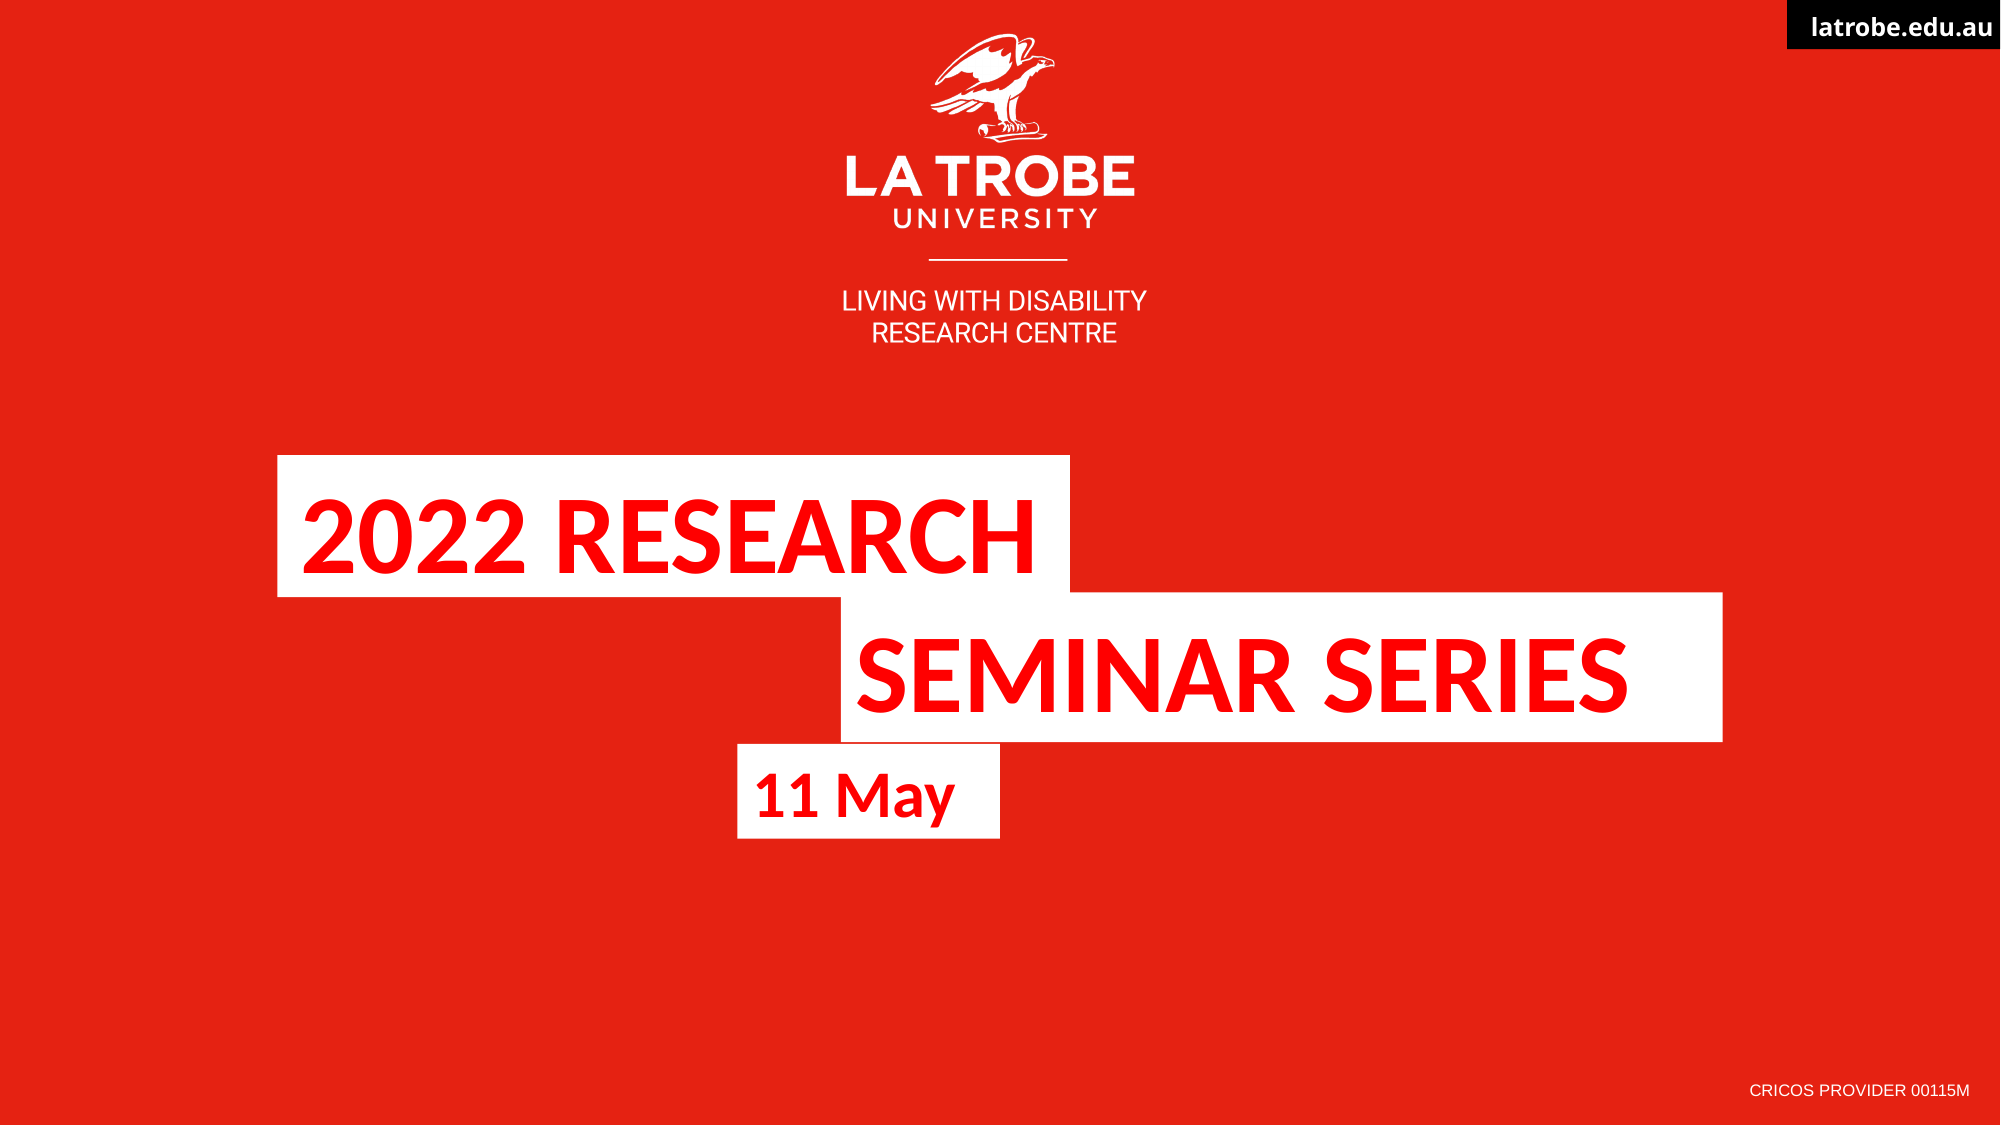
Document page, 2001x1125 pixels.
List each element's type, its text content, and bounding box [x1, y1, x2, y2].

text_box SEMINAR SERIES [840, 592, 1723, 743]
picture [741, 0, 1256, 414]
text_box 11 May [737, 743, 1000, 839]
list 2022 RESEARCH [277, 455, 1070, 598]
